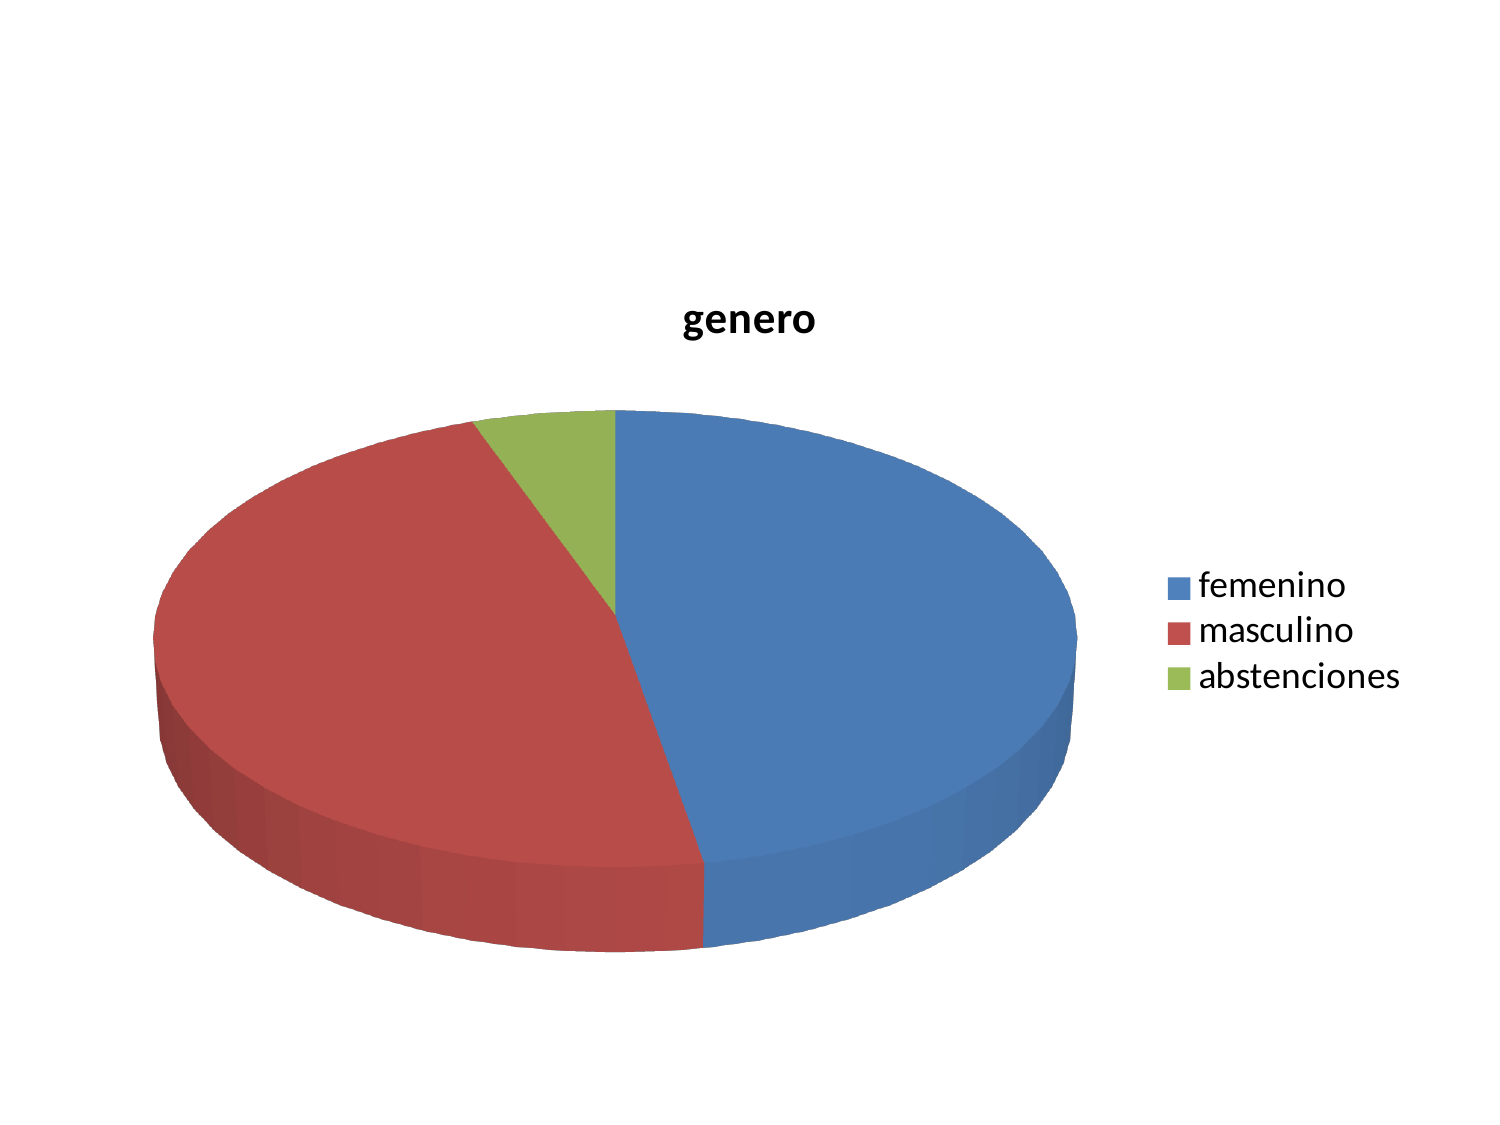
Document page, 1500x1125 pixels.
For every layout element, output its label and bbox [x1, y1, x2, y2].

chart [74, 262, 1426, 1006]
